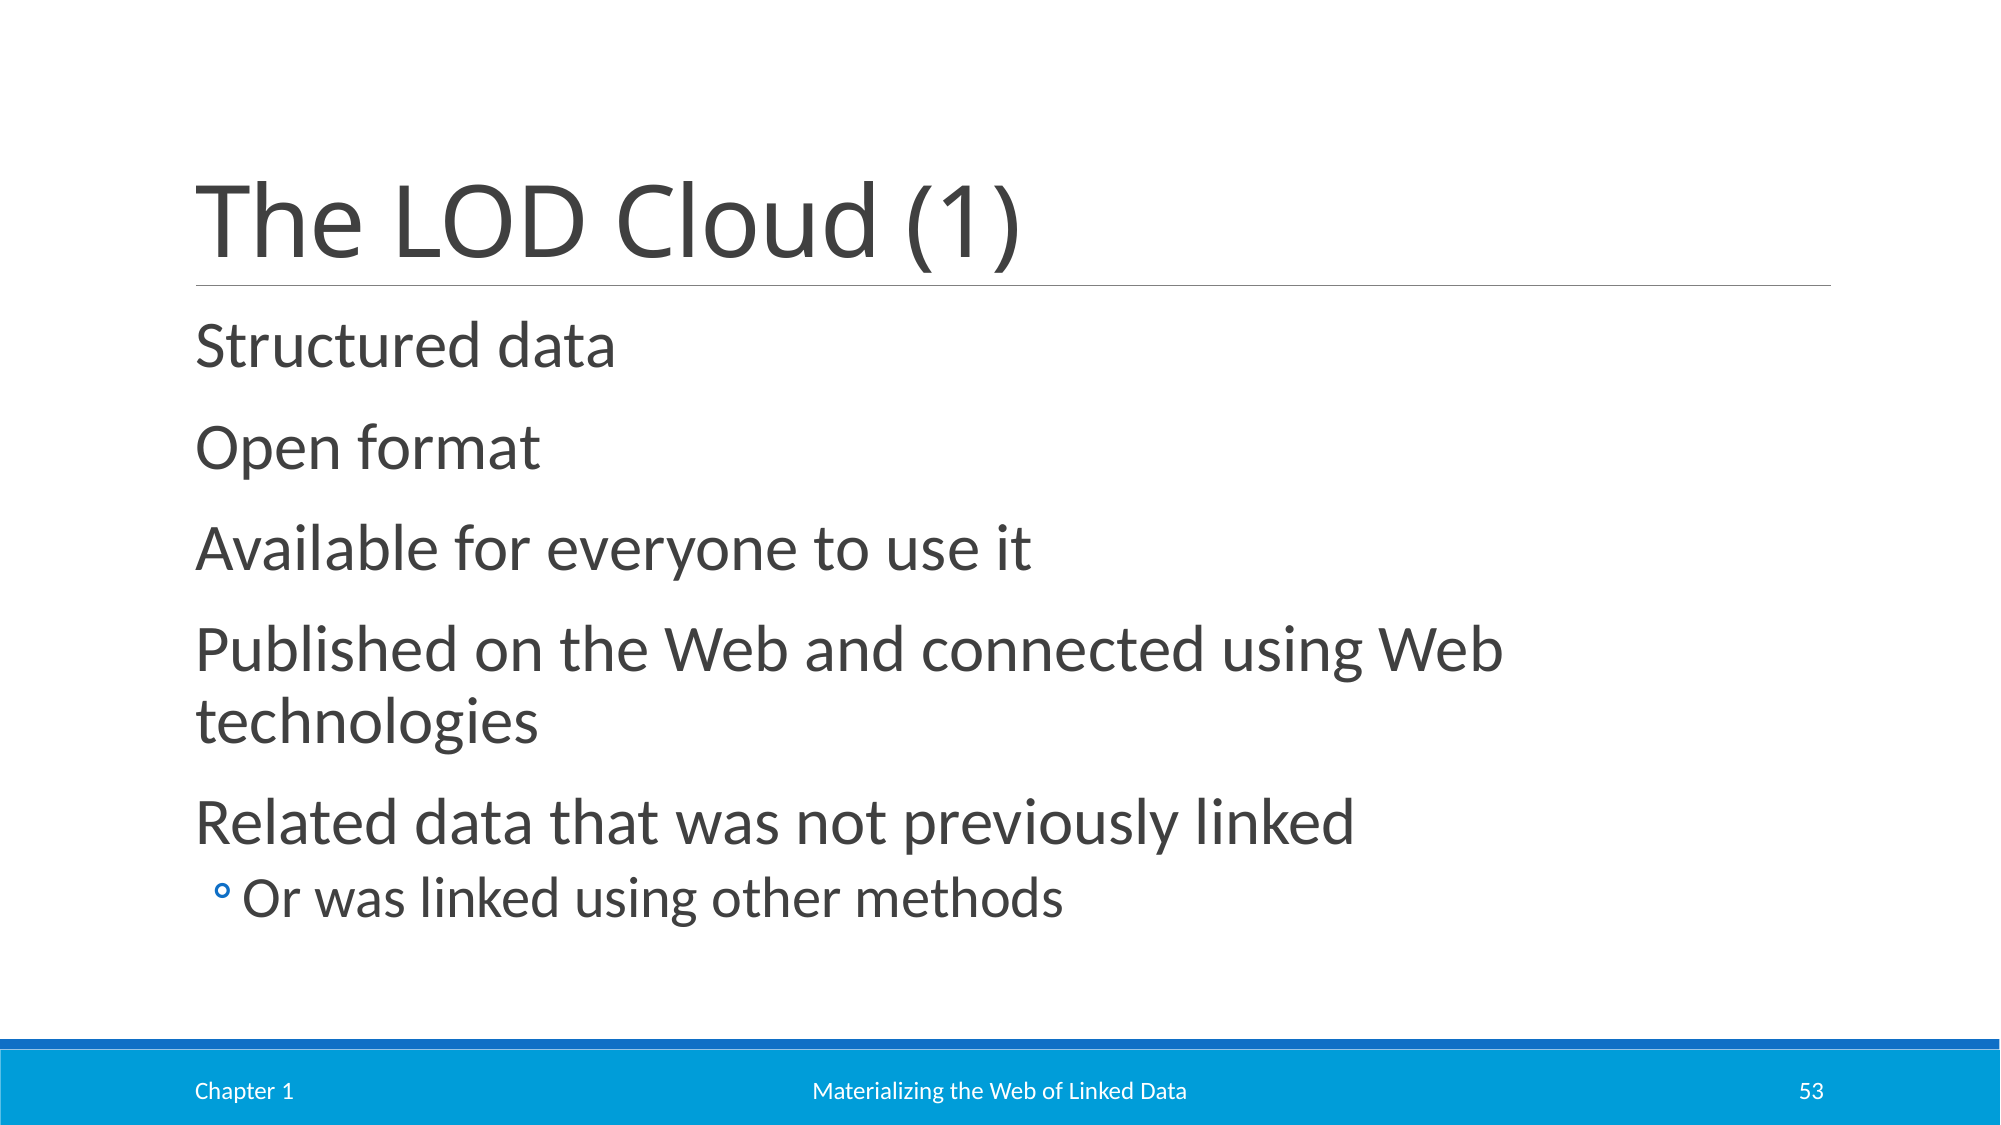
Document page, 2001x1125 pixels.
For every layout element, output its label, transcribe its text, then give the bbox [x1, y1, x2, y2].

slide_number Chapter 1 [180, 1059, 586, 1120]
title The LOD Cloud (1) [180, 47, 1830, 285]
list Structured data Open format Available for everyone to use it Published on the Web and connected using Web technologies Related data that was not previously linked Or was linked using other methods [180, 302, 1830, 963]
footer Materializing the Web of Linked Data [604, 1059, 1396, 1120]
slide_number 53 [1624, 1059, 1840, 1120]
